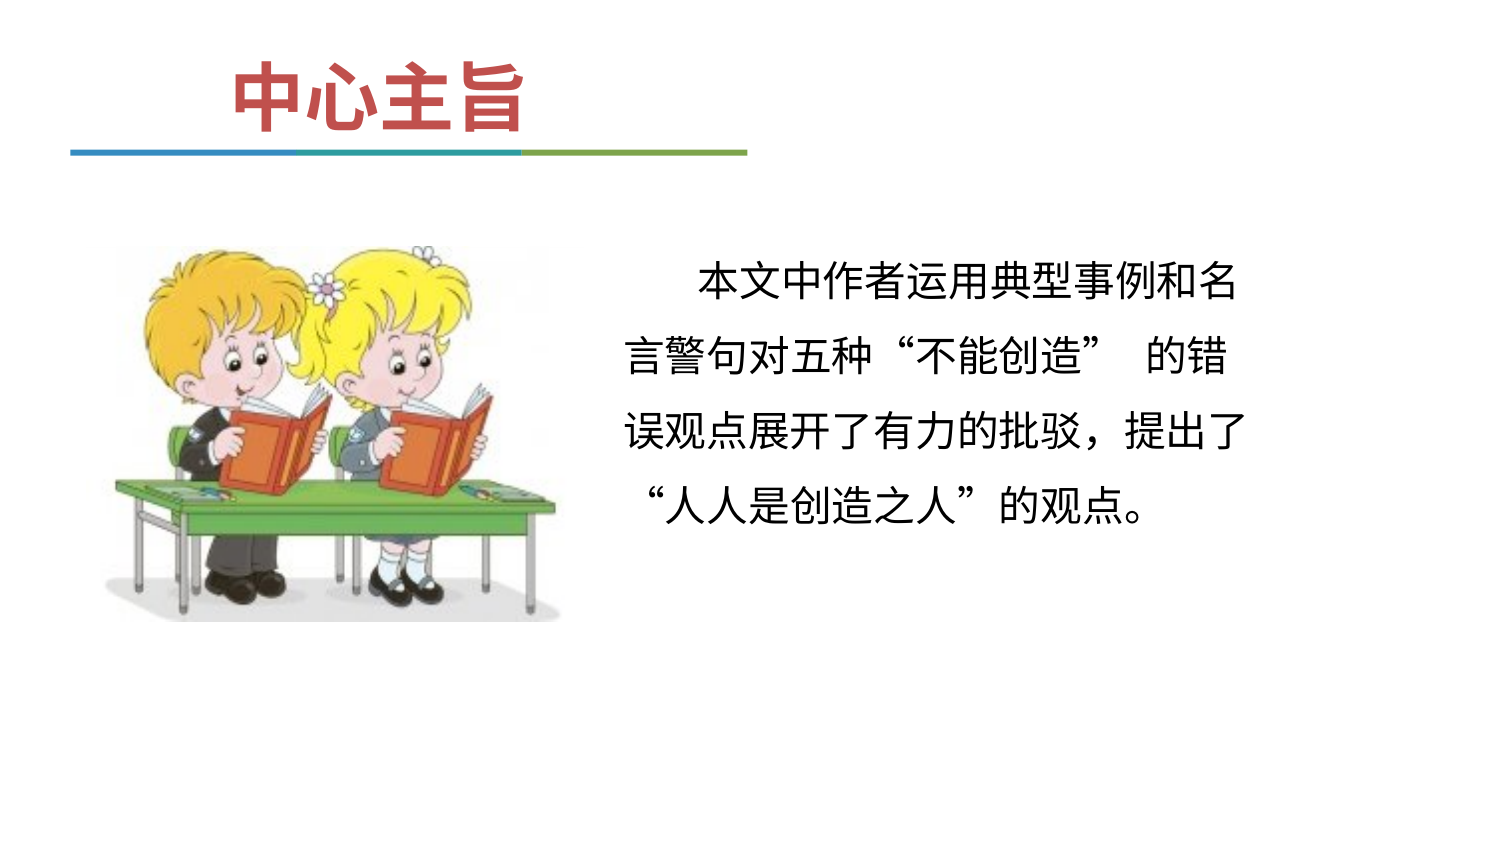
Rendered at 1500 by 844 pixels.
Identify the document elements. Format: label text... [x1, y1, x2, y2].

text_box [296, 149, 522, 156]
picture [85, 246, 584, 623]
text_box [522, 149, 748, 156]
text_box [70, 149, 296, 156]
text_box 本文中作者运用典型事例和名言警句对五种“不能创造” 的错误观点展开了有力的批驳，提出了“人人是创造之人”的观点。 [608, 222, 1282, 537]
text_box 中心主旨 [215, 43, 609, 148]
